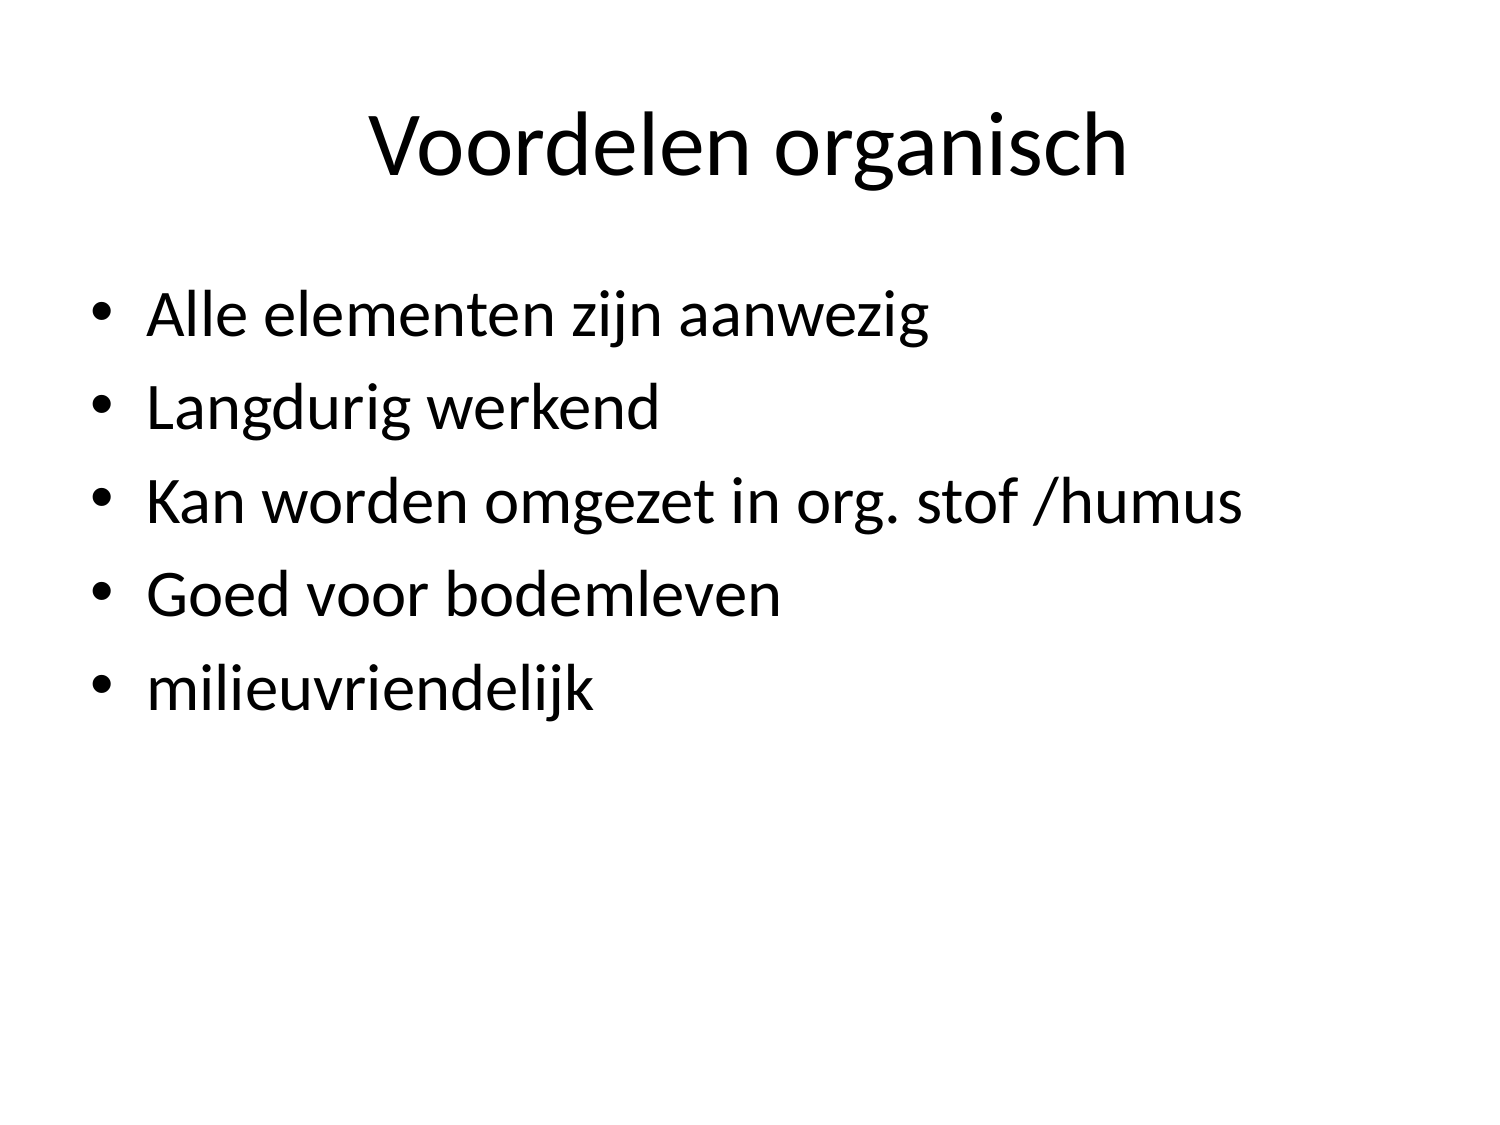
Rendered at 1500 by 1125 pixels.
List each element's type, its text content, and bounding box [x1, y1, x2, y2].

list Alle elementen zijn aanwezig Langdurig werkend Kan worden omgezet in org. stof /humus Goed voor bodemleven milieuvriendelijk [75, 262, 1425, 1005]
title Voordelen organisch [75, 45, 1425, 233]
